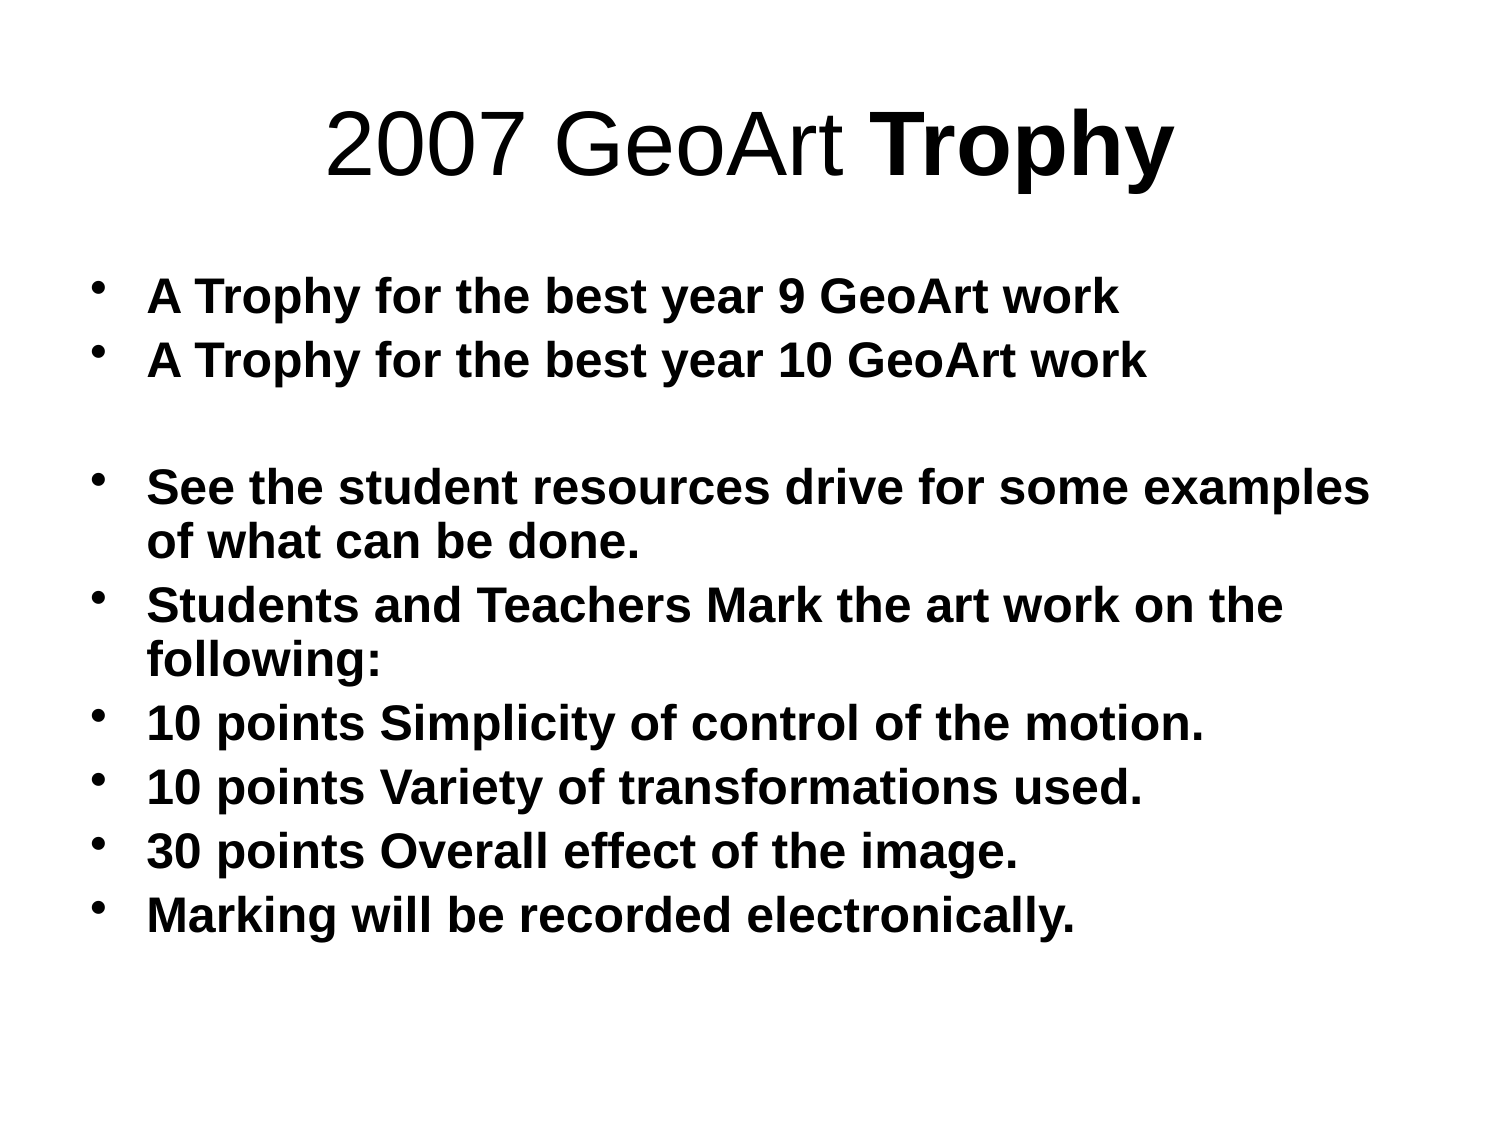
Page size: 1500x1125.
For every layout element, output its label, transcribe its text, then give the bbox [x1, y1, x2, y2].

title 2007 GeoArt Trophy [74, 44, 1426, 233]
list A Trophy for the best year 9 GeoArt work A Trophy for the best year 10 GeoArt work See the student resources drive for some examples of what can be done. Students and Teachers Mark the art work on the following: 10 points Simplicity of control of the motion. 10 points Variety of transformations used. 30 points Overall effect of the image. Marking will be recorded electronically. [74, 262, 1388, 1006]
